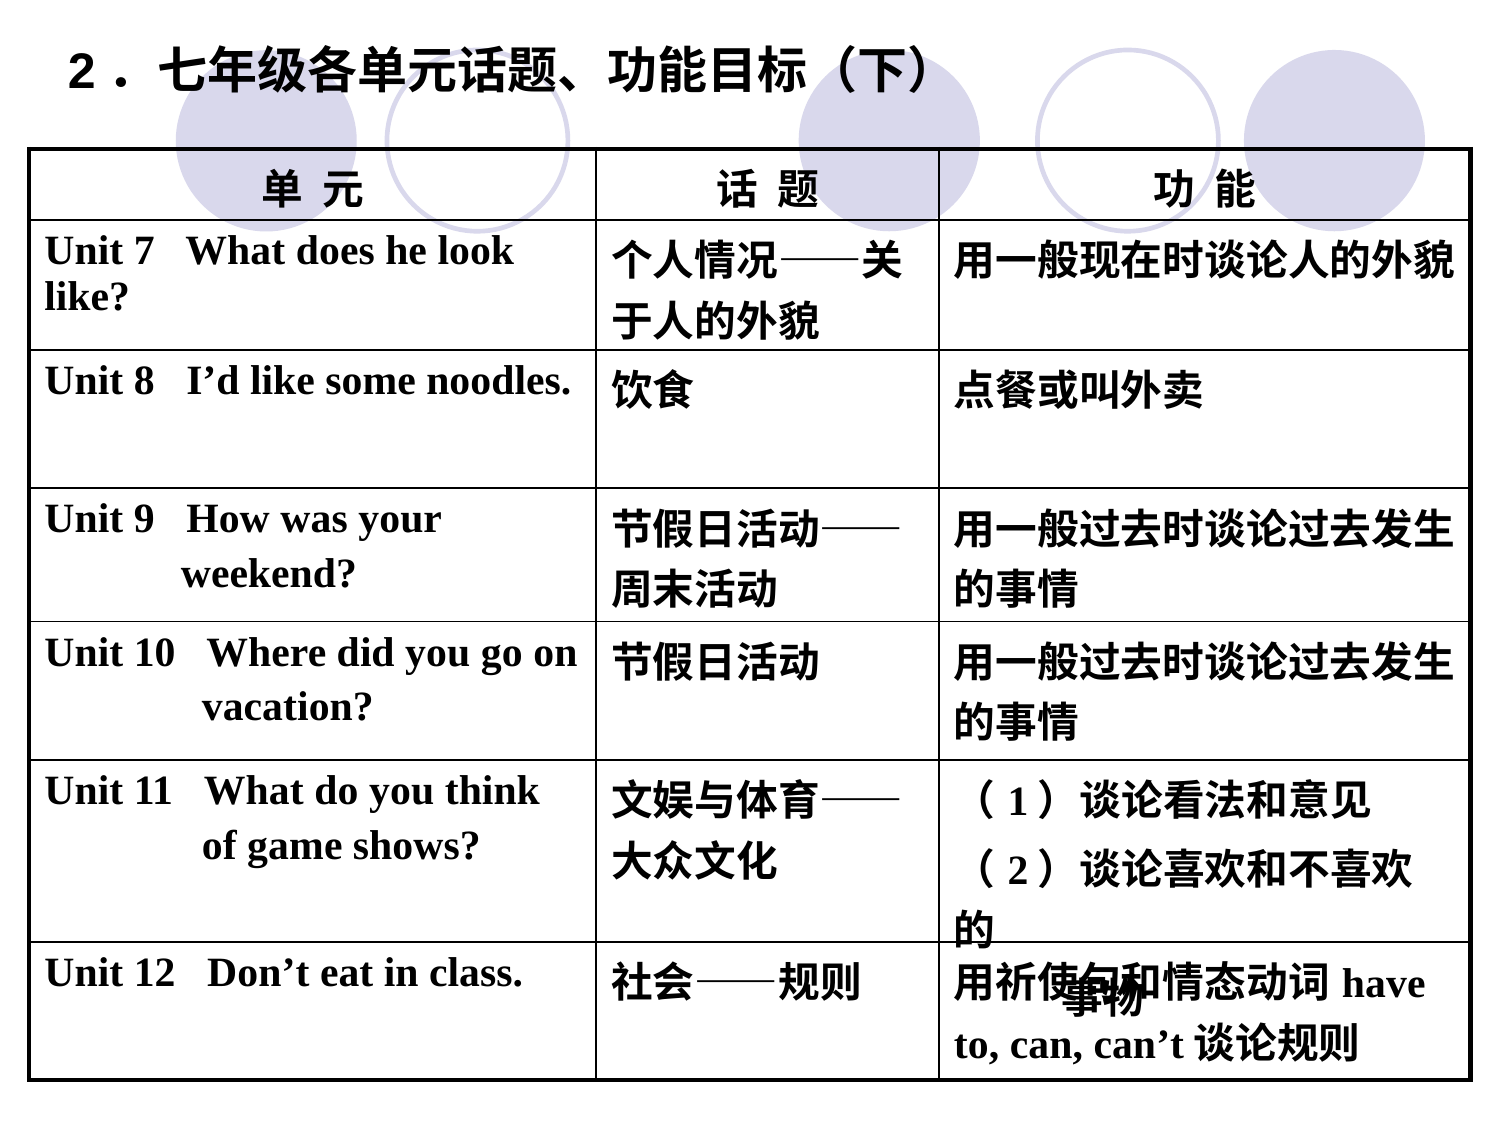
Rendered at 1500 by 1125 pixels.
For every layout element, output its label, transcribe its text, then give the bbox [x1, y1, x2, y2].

table_cell Unit 8 I’d like some noodles. [31, 351, 595, 487]
table_header 单 元 [31, 151, 595, 219]
table_cell 用一般过去时谈论过去发生的事情 [940, 622, 1468, 759]
table_cell Unit 10 Where did you go on vacation? [31, 622, 595, 759]
table_cell 文娱与体育——大众文化 [597, 761, 938, 941]
table_cell Unit 7 What does he look like? [31, 221, 595, 349]
table_cell （1）谈论看法和意见 （2）谈论喜欢和不喜欢的 事物 [940, 761, 1468, 941]
table_cell 用祈使句和情态动词have to, can, can’t谈论规则 [940, 943, 1468, 1078]
table_cell 点餐或叫外卖 [940, 351, 1468, 487]
table_cell 节假日活动 [597, 622, 938, 759]
table_cell Unit 12 Don’t eat in class. [31, 943, 595, 1078]
table_cell 饮食 [597, 351, 938, 487]
table_header 话 题 [597, 151, 938, 219]
table_cell Unit 11 What do you think of game shows? [31, 761, 595, 941]
table_cell 用一般现在时谈论人的外貌 [940, 221, 1468, 349]
text_box 2．七年级各单元话题、功能目标（下） [53, 30, 999, 106]
table_cell 用一般过去时谈论过去发生的事情 [940, 489, 1468, 621]
table_header 功 能 [940, 151, 1468, 219]
table_cell 节假日活动——周末活动 [597, 489, 938, 621]
table_cell Unit 9 How was your weekend? [31, 489, 595, 621]
table_cell 个人情况——关于人的外貌 [597, 221, 938, 349]
table_cell 社会——规则 [597, 943, 938, 1078]
